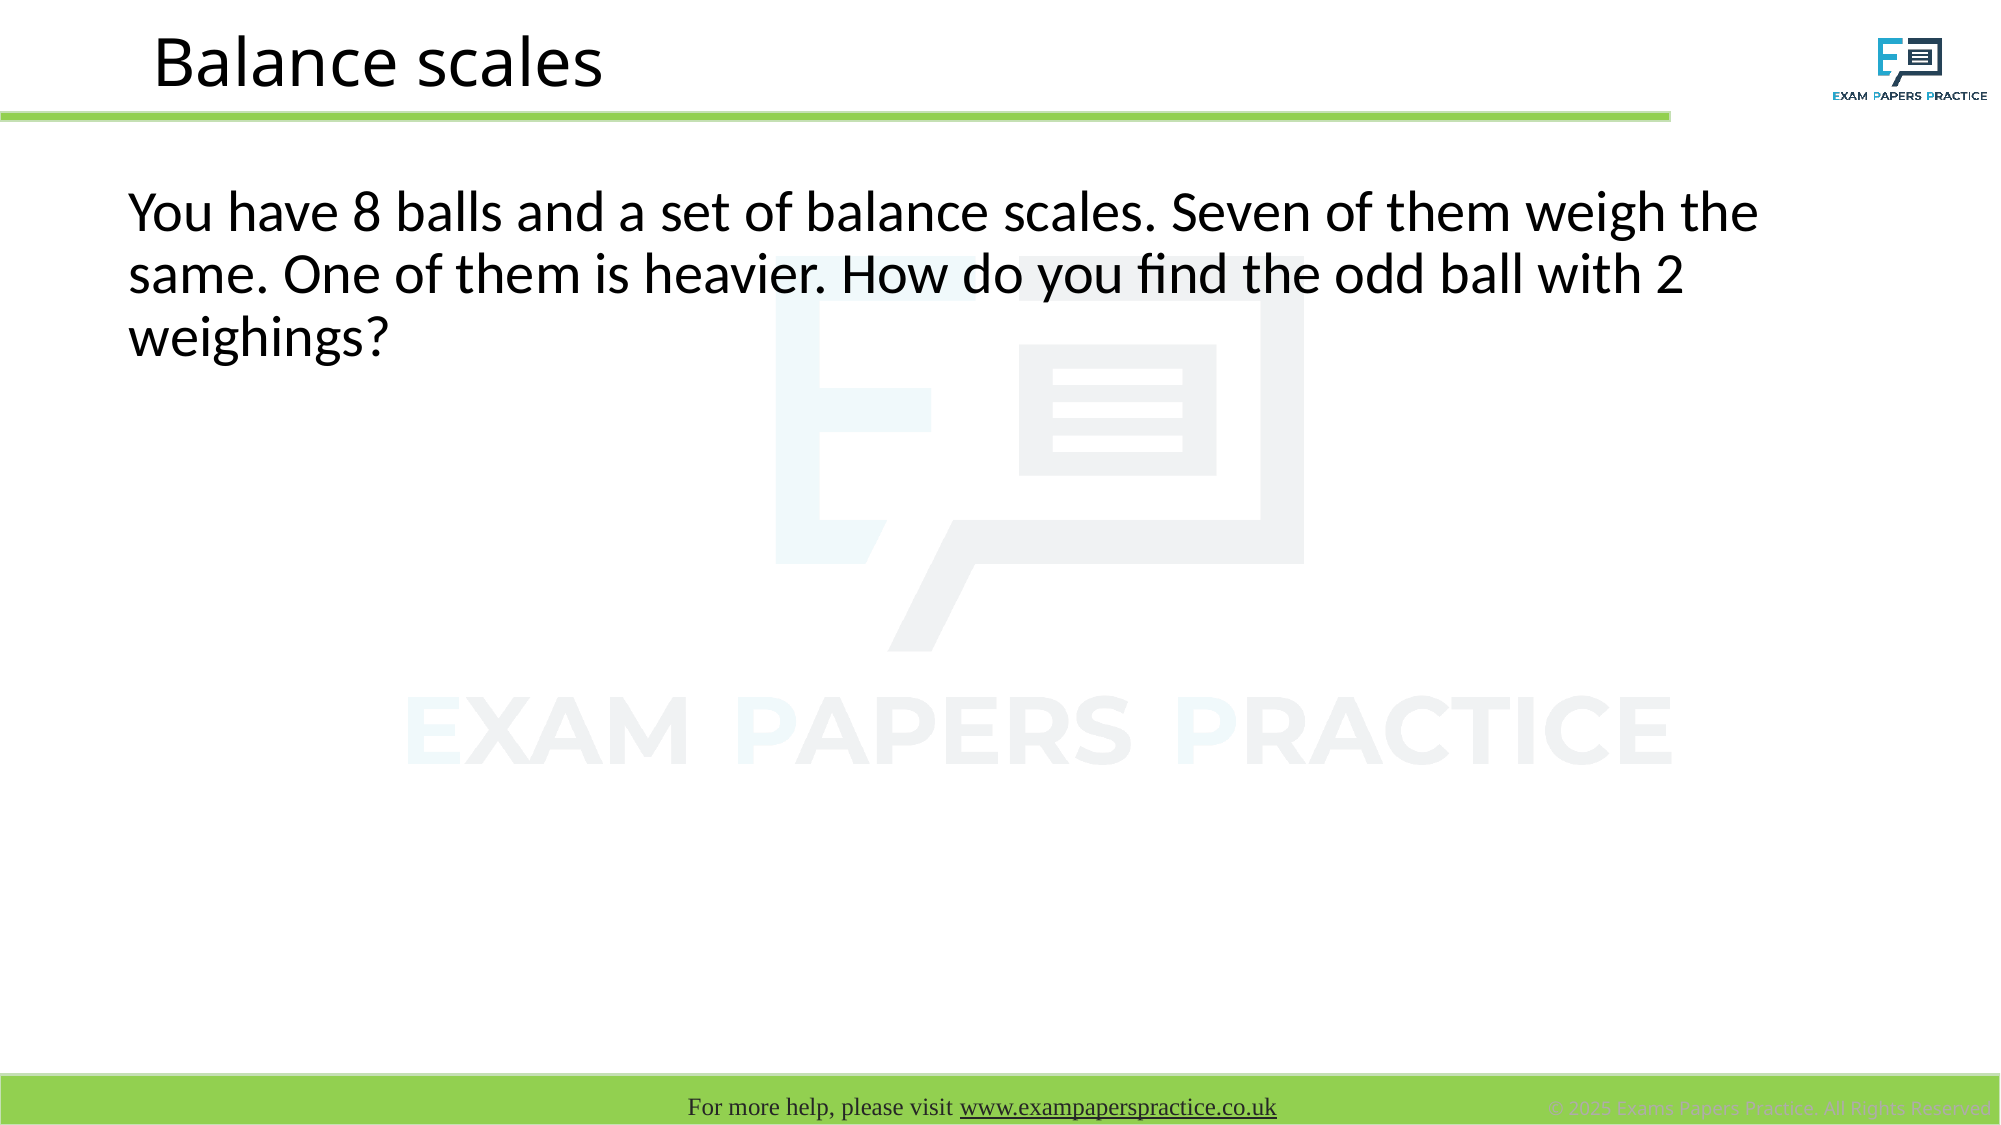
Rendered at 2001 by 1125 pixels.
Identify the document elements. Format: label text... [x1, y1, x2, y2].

list You have 8 balls and a set of balance scales. Seven of them weigh the same. One of them is heavier. How do you find the odd ball with 2 weighings? [113, 173, 1839, 887]
title Balance scales [137, 59, 1863, 70]
